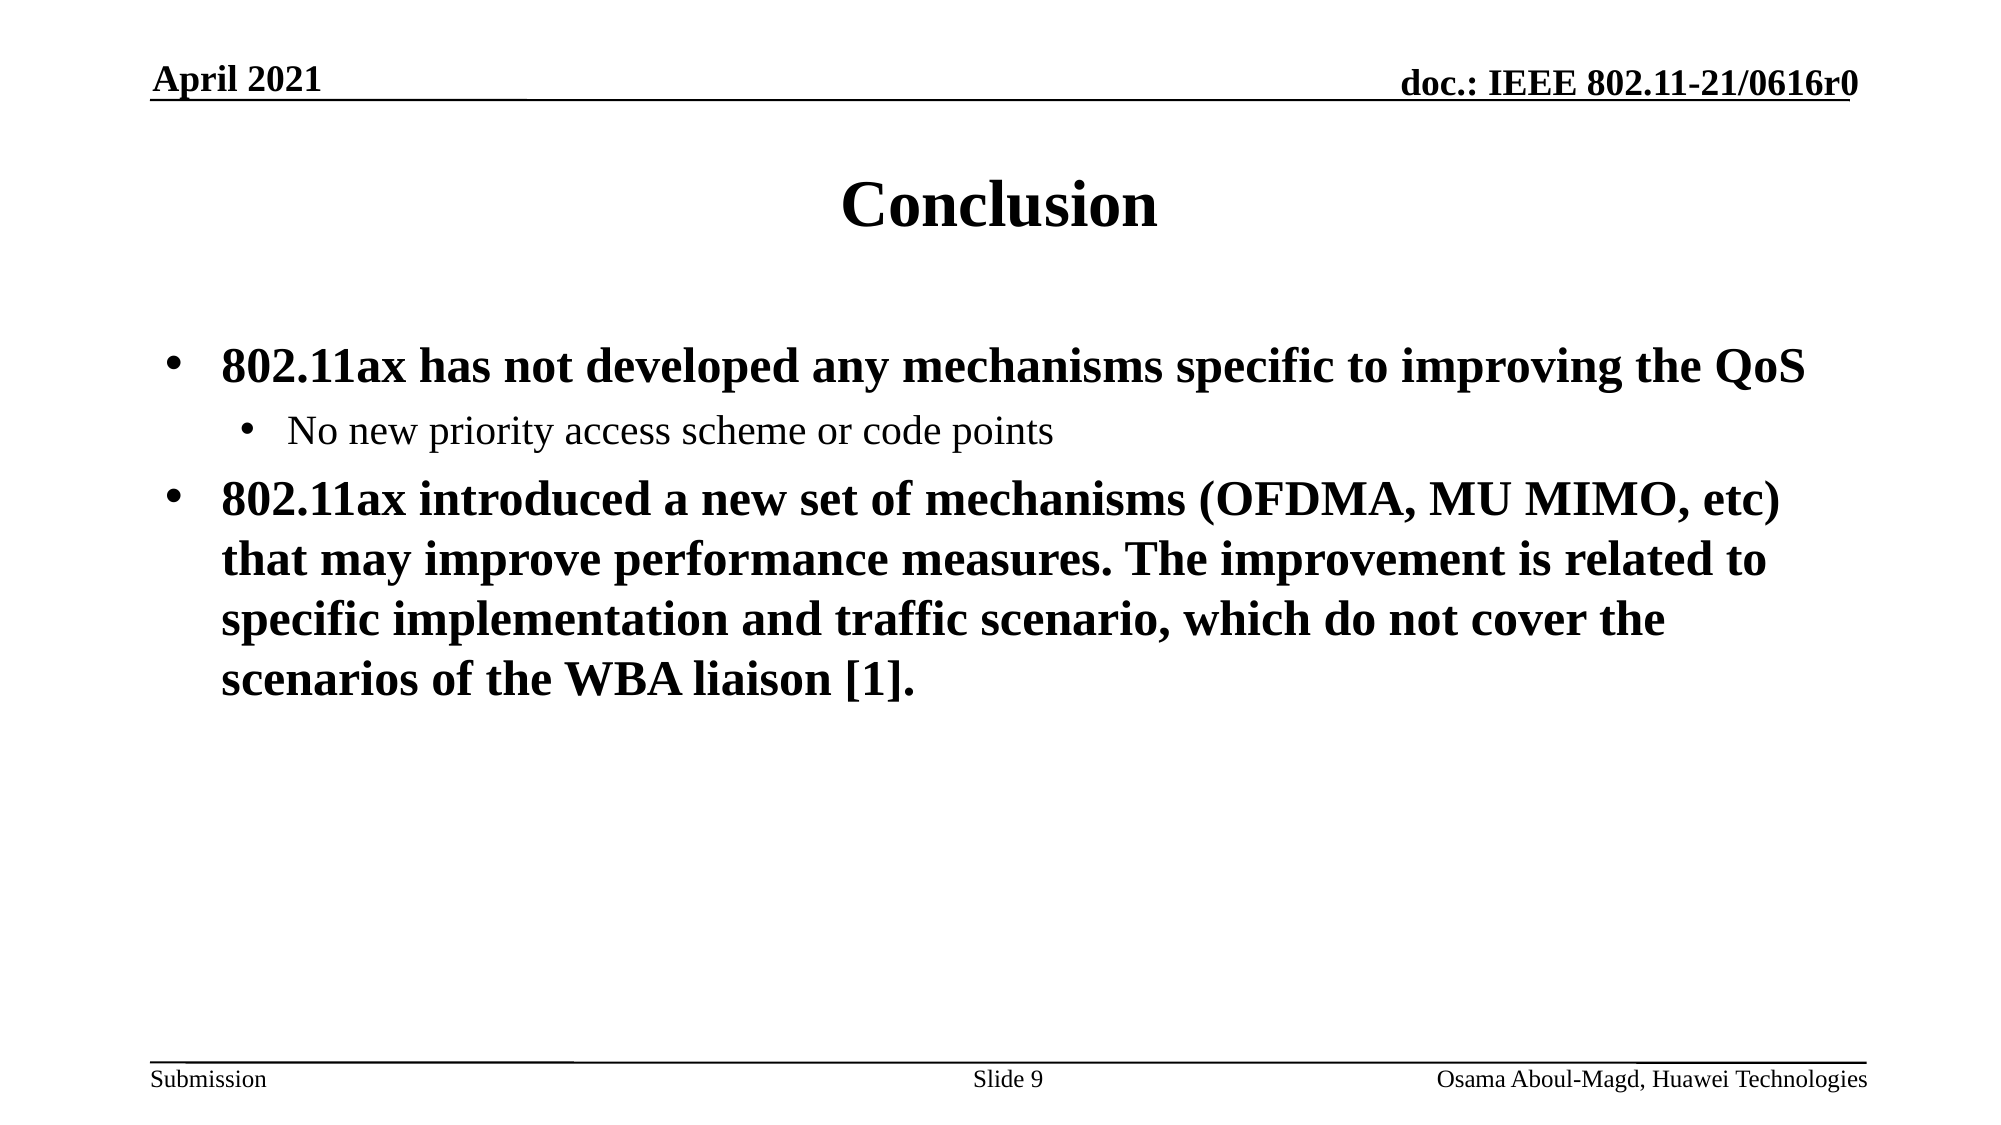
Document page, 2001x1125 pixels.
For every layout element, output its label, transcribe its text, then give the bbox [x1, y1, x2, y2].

title Conclusion [149, 112, 1850, 288]
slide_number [152, 54, 563, 100]
slide_number Slide 9 [950, 1061, 1067, 1123]
list 802.11ax has not developed any mechanisms specific to improving the QoS No new priority access scheme or code points 802.11ax introduced a new set of mechanisms (OFDMA, MU MIMO, etc) that may improve performance measures. The improvement is related to specific implementation and traffic scenario, which do not cover the scenarios of the WBA liaison [1]. [149, 324, 1850, 1000]
footer Osama Aboul-Magd, Huawei Technologies [1171, 1061, 1869, 1093]
